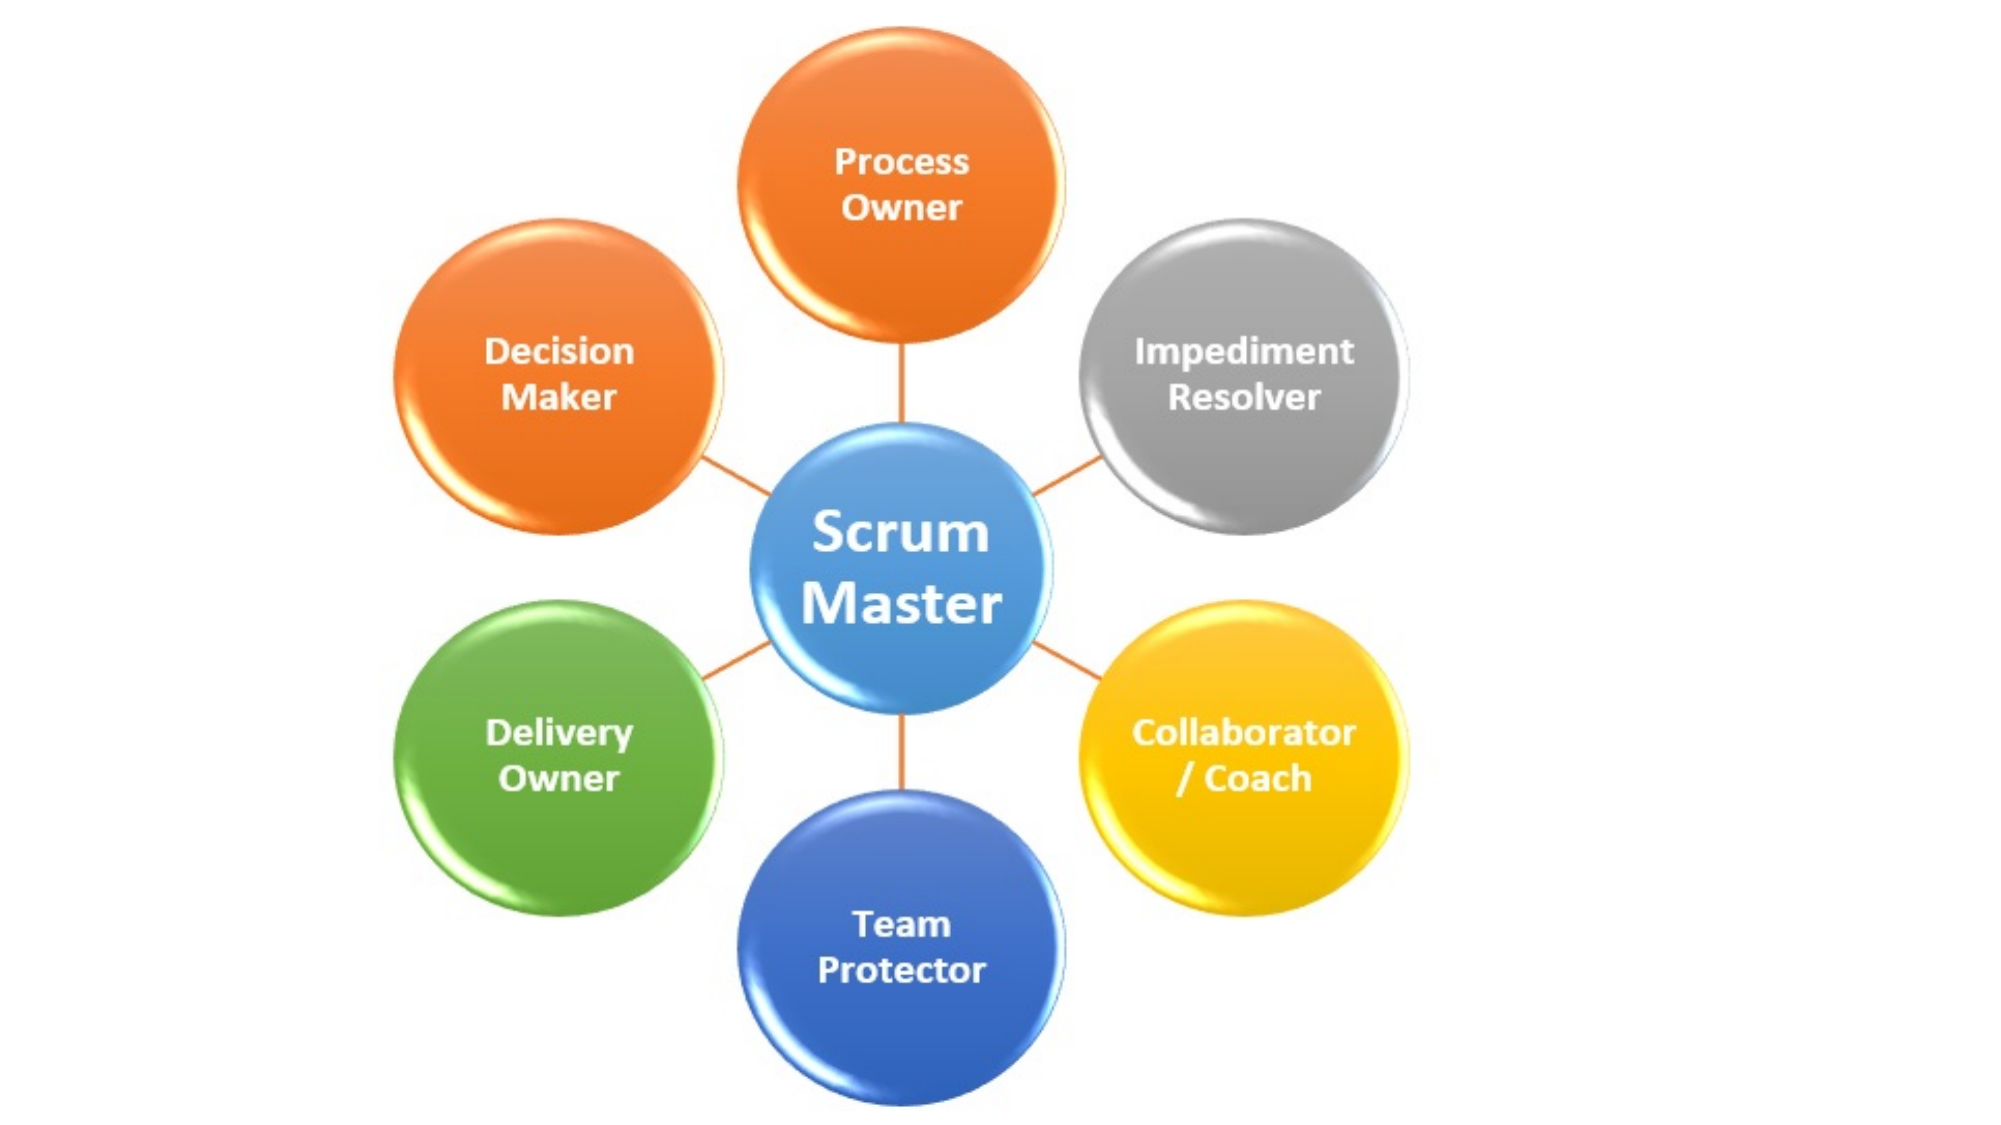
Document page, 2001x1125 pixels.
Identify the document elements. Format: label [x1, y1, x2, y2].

list [313, 25, 1475, 1111]
